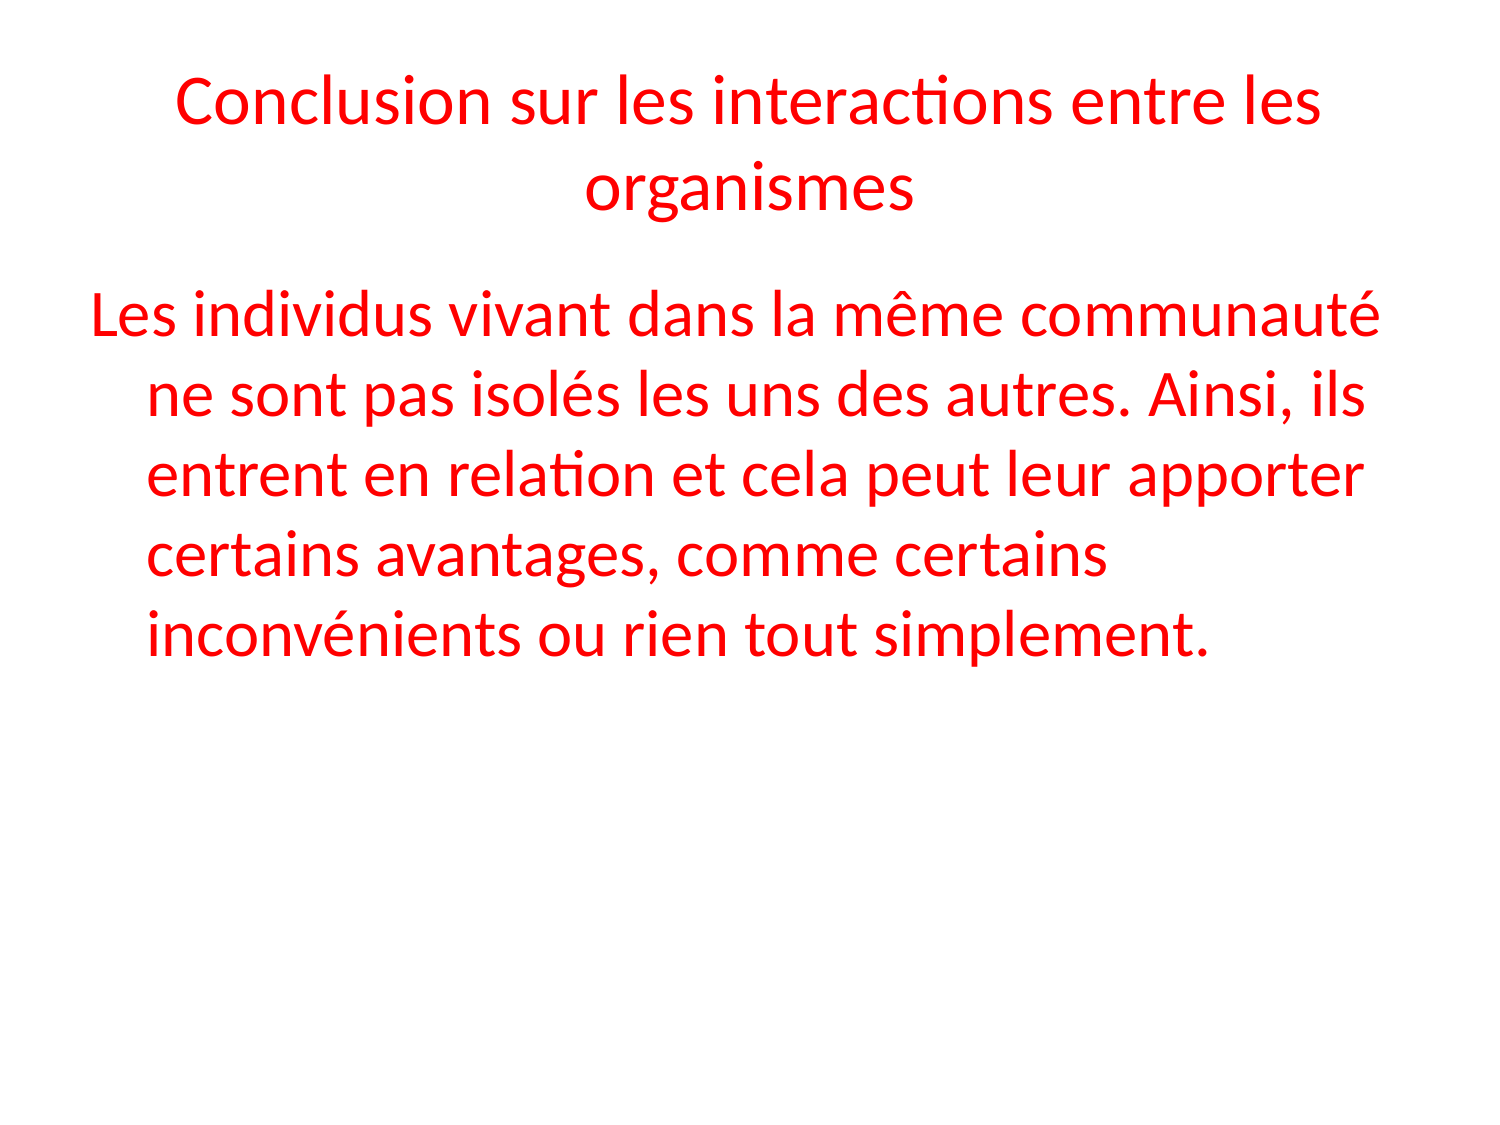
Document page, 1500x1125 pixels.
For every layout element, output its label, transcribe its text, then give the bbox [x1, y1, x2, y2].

title Conclusion sur les interactions entre les organismes [75, 45, 1425, 233]
list Les individus vivant dans la même communauté ne sont pas isolés les uns des autres. Ainsi, ils entrent en relation et cela peut leur apporter certains avantages, comme certains inconvénients ou rien tout simplement. [75, 262, 1425, 1005]
